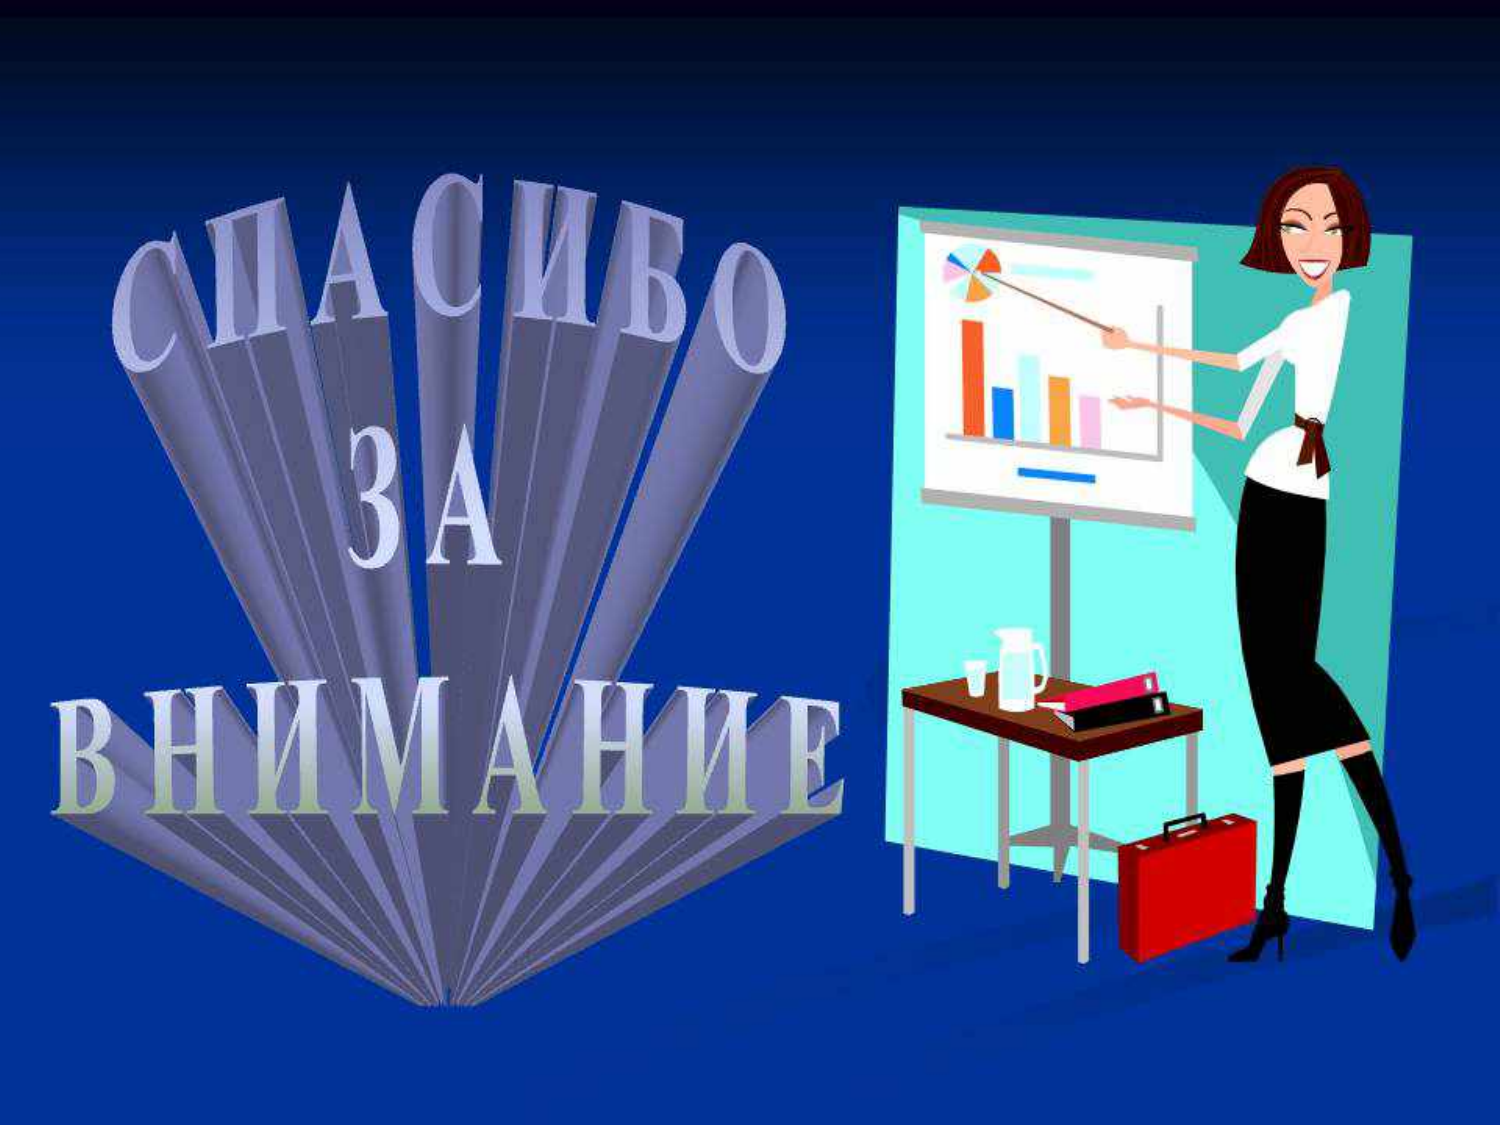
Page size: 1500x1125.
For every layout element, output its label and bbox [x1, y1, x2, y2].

list [0, 0, 1500, 1125]
